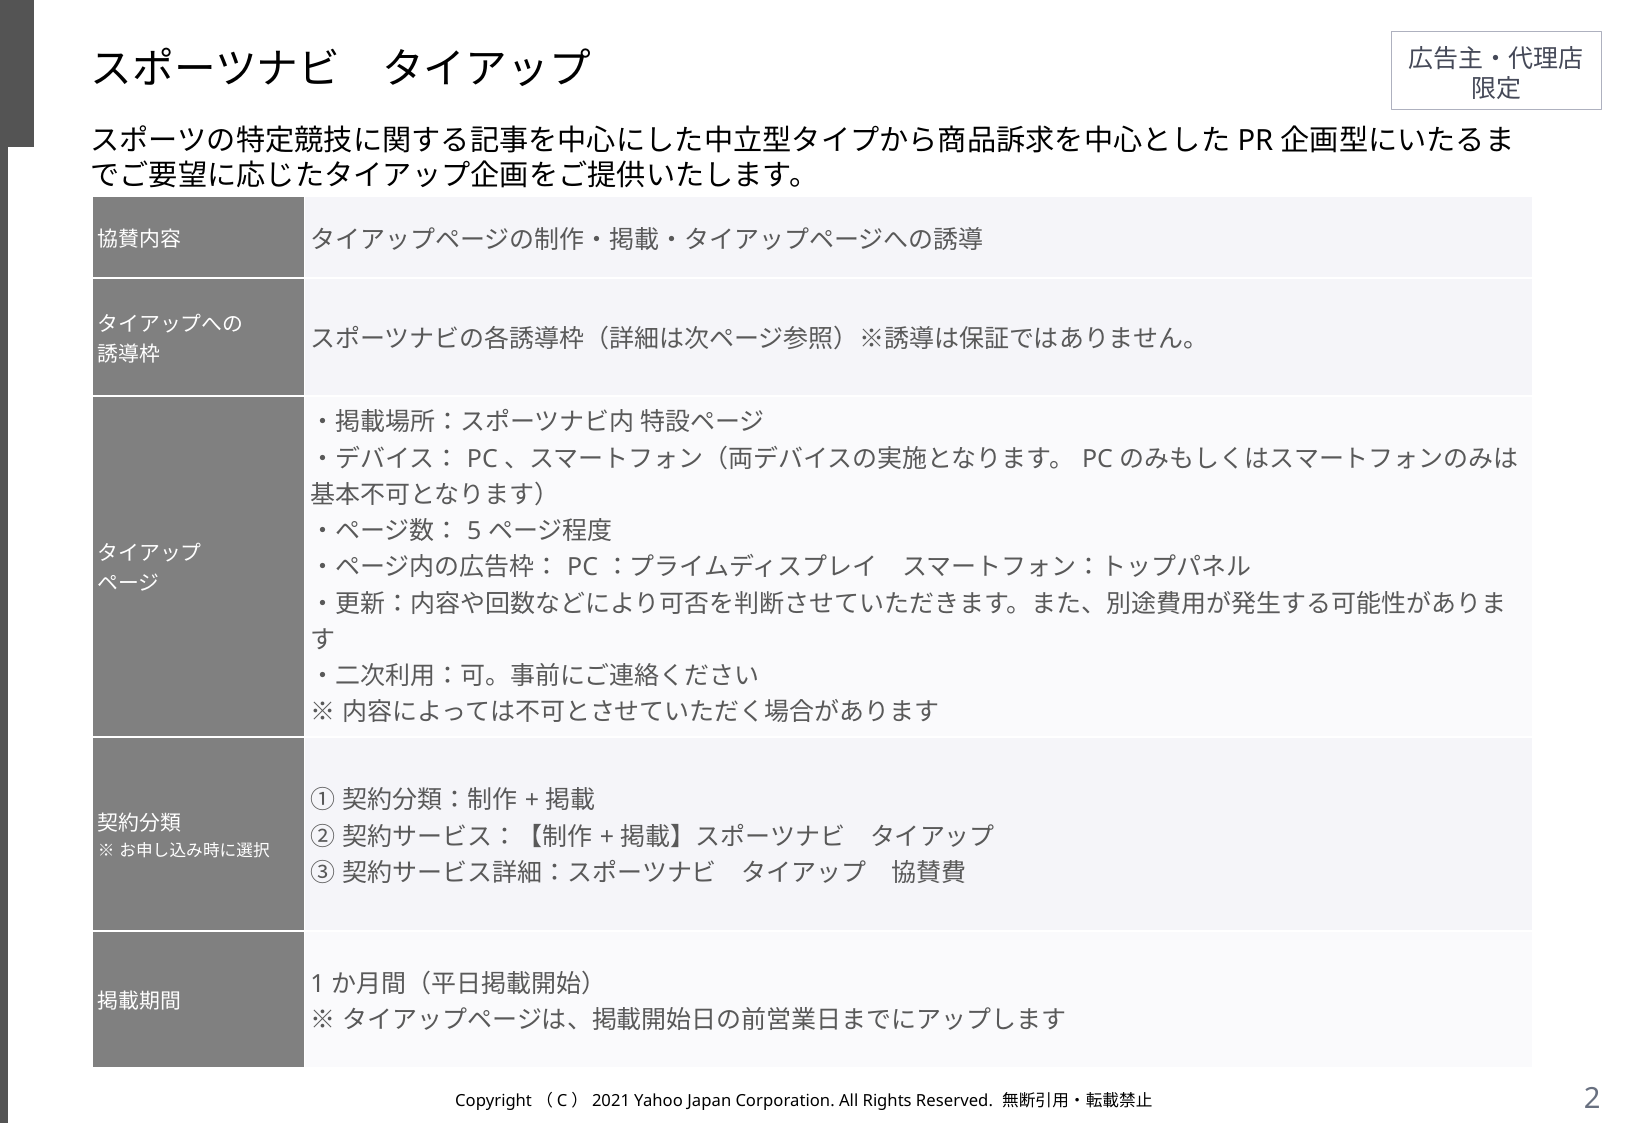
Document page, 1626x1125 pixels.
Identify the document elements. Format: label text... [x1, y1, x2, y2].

text_box スポーツの特定競技に関する記事を中心にした中立型タイプから商品訴求を中心としたPR企画型にいたるまでご要望に応じたタイアップ企画をご提供いたします。 [75, 113, 1545, 199]
table_header 協賛内容 [93, 199, 304, 277]
table_cell 契約分類 ※お申し込み時に選択 [93, 738, 304, 930]
table_cell ①契約分類：制作+掲載 ②契約サービス：【制作+掲載】スポーツナビ タイアップ ③契約サービス詳細：スポーツナビ タイアップ 協賛費 [305, 738, 1532, 930]
table_header タイアップページの制作・掲載・タイアップページへの誘導 [305, 199, 1532, 277]
footer Copyright（C）2021 Yahoo Japan Corporation. All Rights Reserved. 無断引用・転載禁止 [440, 1082, 1185, 1118]
title スポーツナビ タイアップ [75, 30, 1387, 102]
table_cell タイアップ ページ [93, 397, 304, 736]
table_cell 掲載期間 [93, 932, 304, 1067]
table_cell 1か月間（平日掲載開始） ※タイアップページは、掲載開始日の前営業日までにアップします [305, 932, 1532, 1067]
table_cell タイアップへの 誘導枠 [93, 279, 304, 395]
table_cell ・掲載場所：スポーツナビ内 特設ページ ・デバイス：PC、スマートフォン（両デバイスの実施となります。PCのみもしくはスマートフォンのみは基本不可となります） ・ページ数：5ページ程度 ・ページ内の広告枠：PC：プライムディスプレイ スマートフォン：トップパネル ・更新：内容や回数などにより可否を判断させていただきます。また、別途費用が発生する可能性があります ・二次利用：可。事前にご連絡ください ※内容によっては不可とさせていただく場合があります ※利用費や条件を定めた契約を締結させていただきます ※出演料は別途広告主様・代理店様側で確認ください [305, 397, 1532, 736]
table_cell スポーツナビの各誘導枠（詳細は次ページ参照）※誘導は保証ではありません。 [305, 279, 1532, 395]
